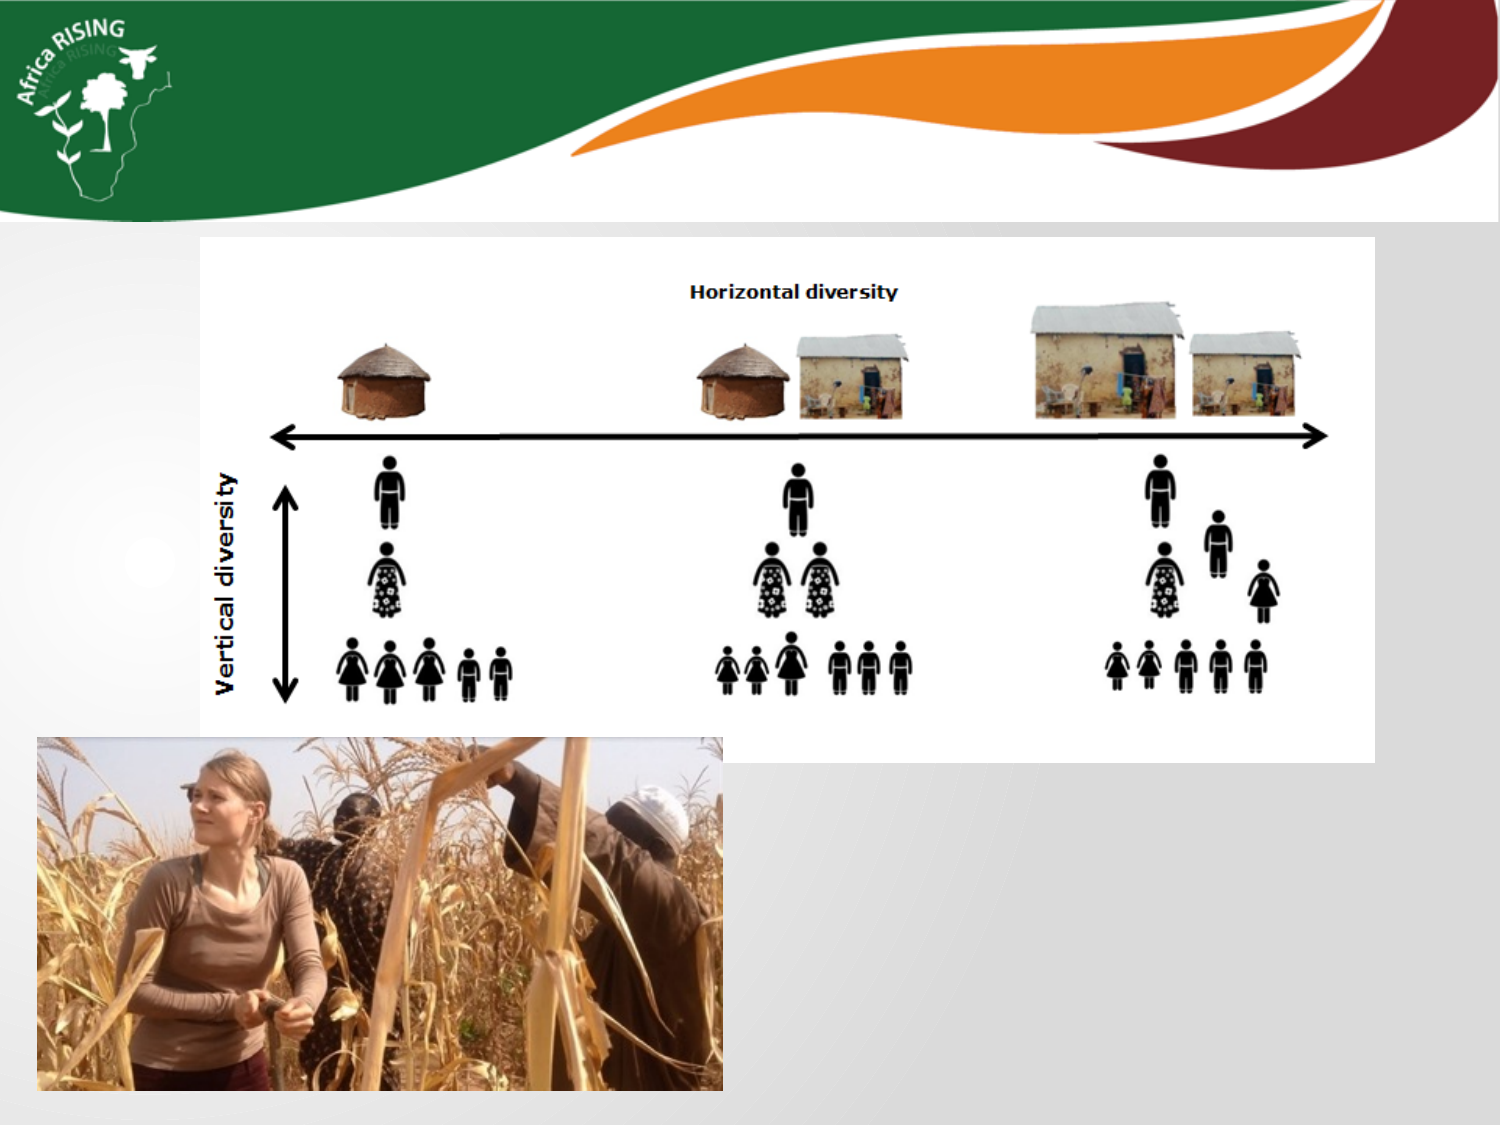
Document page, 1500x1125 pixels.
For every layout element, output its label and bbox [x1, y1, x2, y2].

picture [0, 0, 1499, 222]
picture [36, 236, 1376, 1091]
